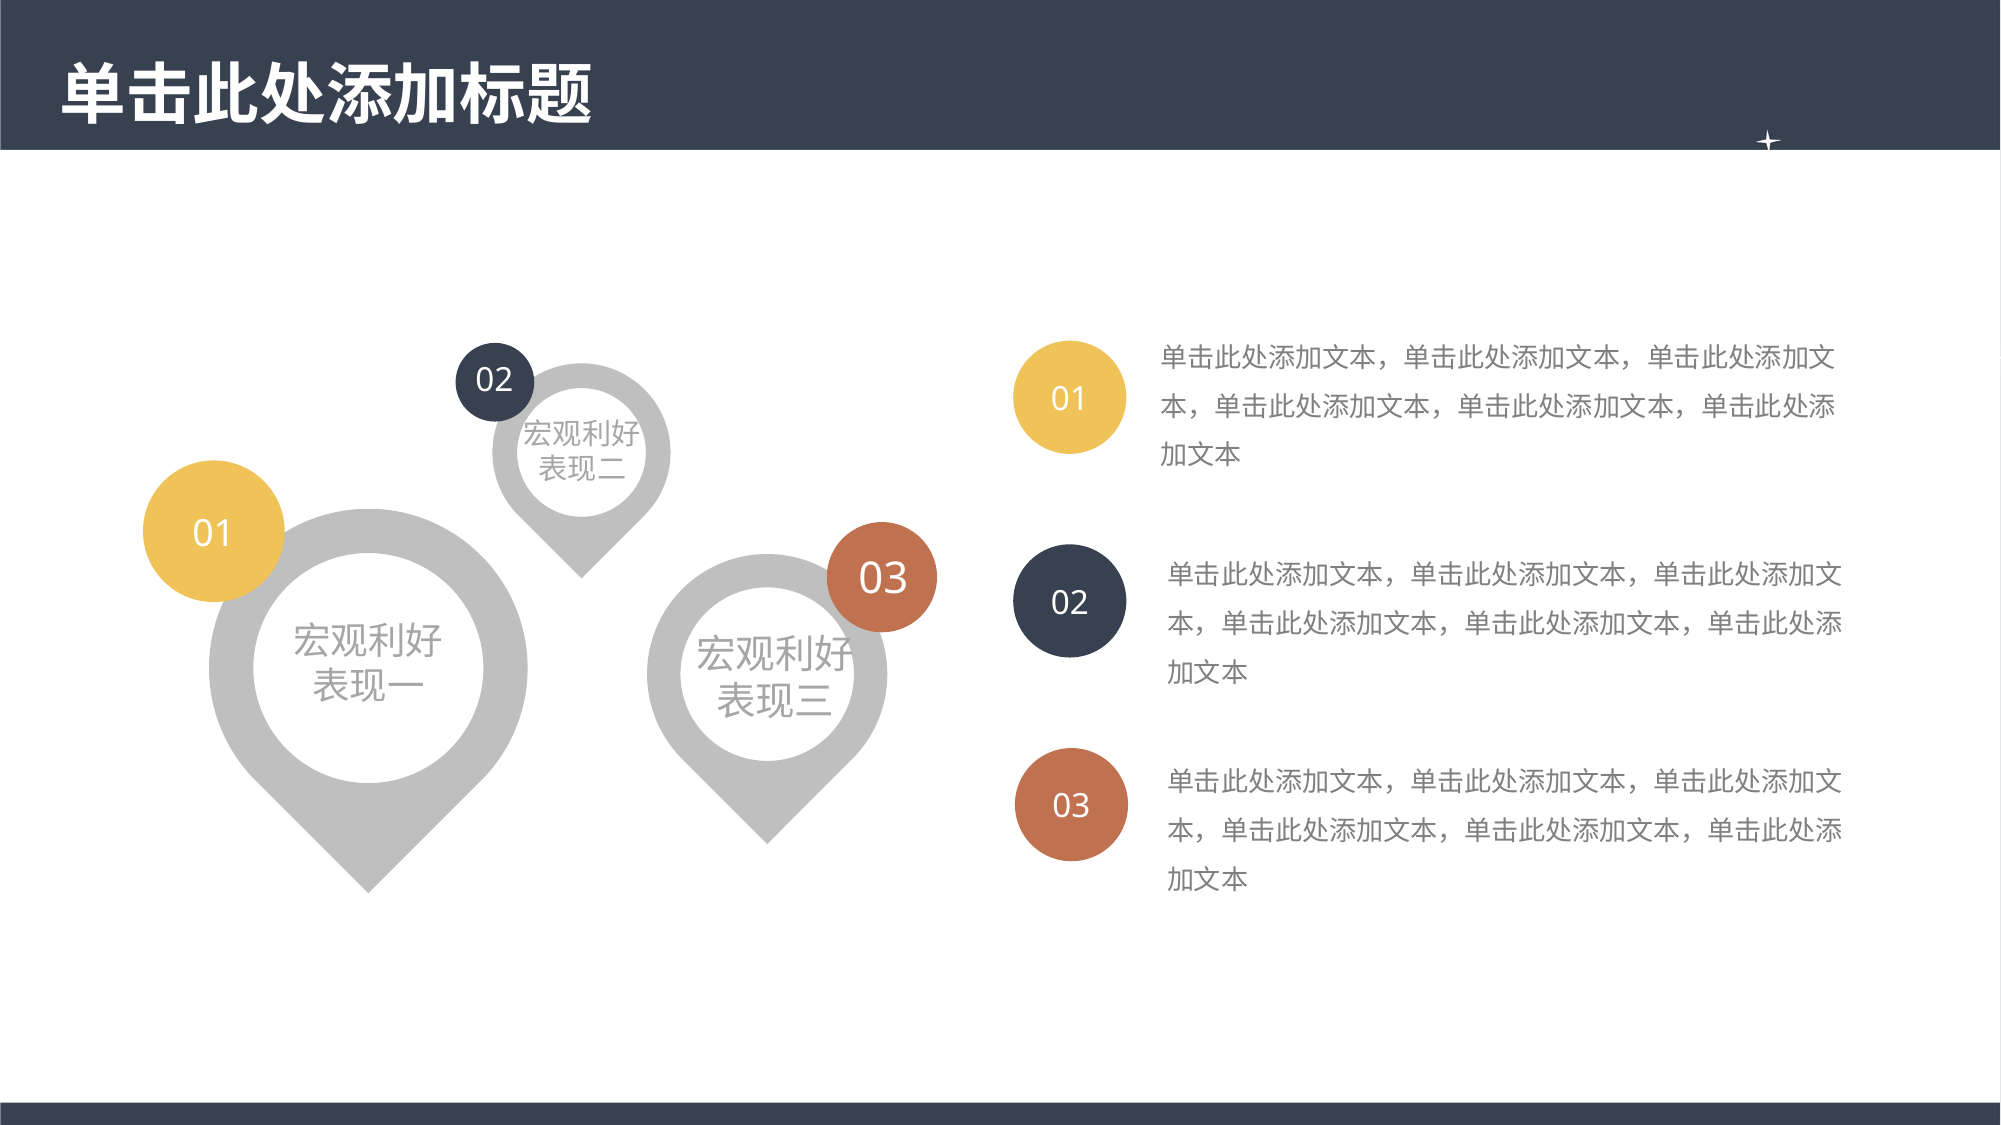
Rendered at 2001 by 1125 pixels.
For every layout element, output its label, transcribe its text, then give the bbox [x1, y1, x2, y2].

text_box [142, 460, 528, 828]
text_box 单击此处添加文本，单击此处添加文本，单击此处添加文本，单击此处添加文本，单击此处添加文本，单击此处添加文本 [1147, 527, 1882, 701]
picture [0, 0, 2001, 1125]
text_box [646, 522, 937, 795]
text_box 单击此处添加文本，单击此处添加文本，单击此处添加文本，单击此处添加文本，单击此处添加文本，单击此处添加文本 [1147, 734, 1882, 909]
text_box 单击此处添加文本，单击此处添加文本，单击此处添加文本，单击此处添加文本，单击此处添加文本，单击此处添加文本 [1140, 310, 1876, 484]
text_box 02 [1012, 543, 1128, 659]
title 单击此处添加标题 [44, 44, 1770, 150]
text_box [455, 342, 671, 542]
text_box 03 [1013, 747, 1130, 863]
text_box 01 [1012, 339, 1128, 455]
